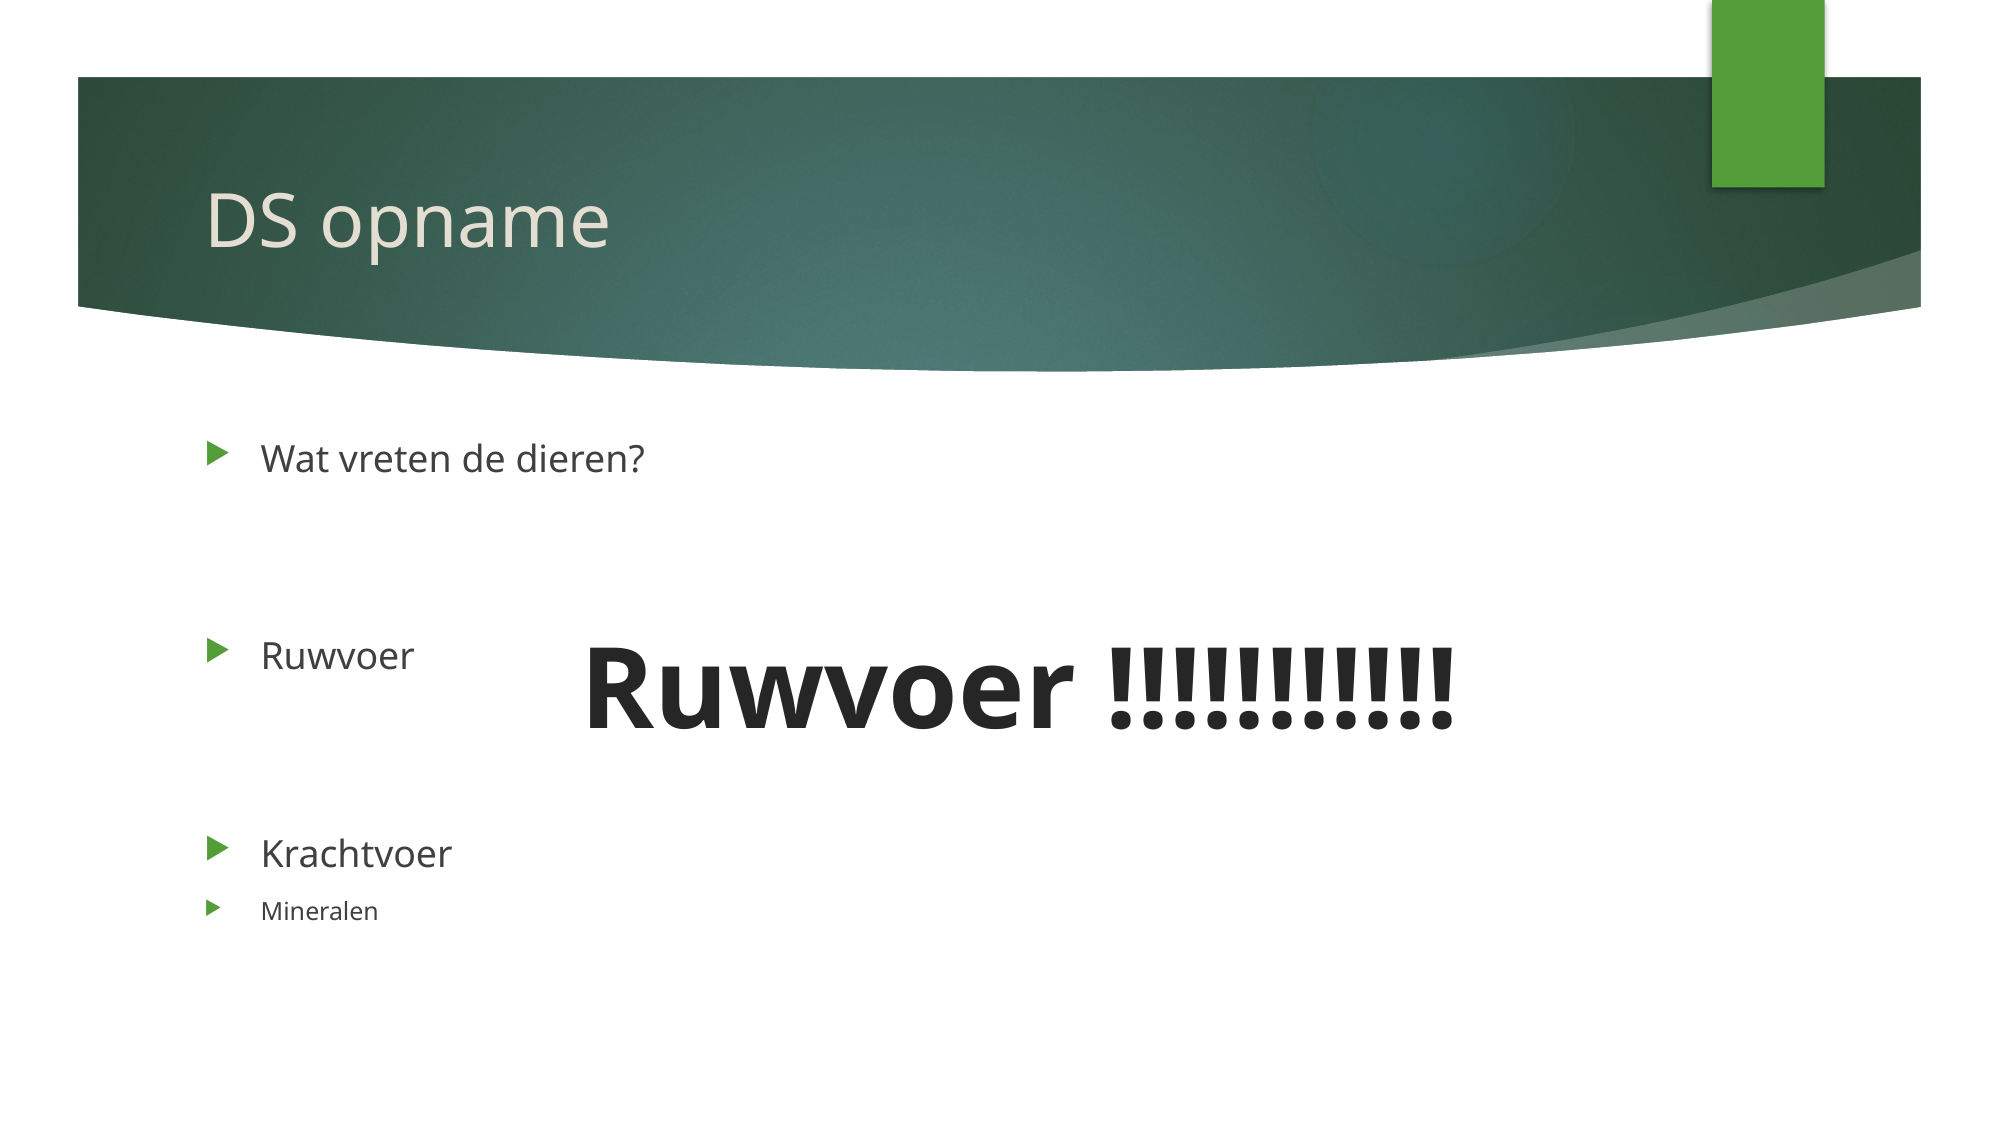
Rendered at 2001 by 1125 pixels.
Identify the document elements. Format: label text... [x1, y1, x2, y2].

title DS opname [189, 159, 1627, 276]
list Wat vreten de dieren? Ruwvoer Krachtvoer Mineralen [189, 427, 1638, 988]
text_box Ruwvoer !!!!!!!!!!! [565, 608, 1476, 759]
